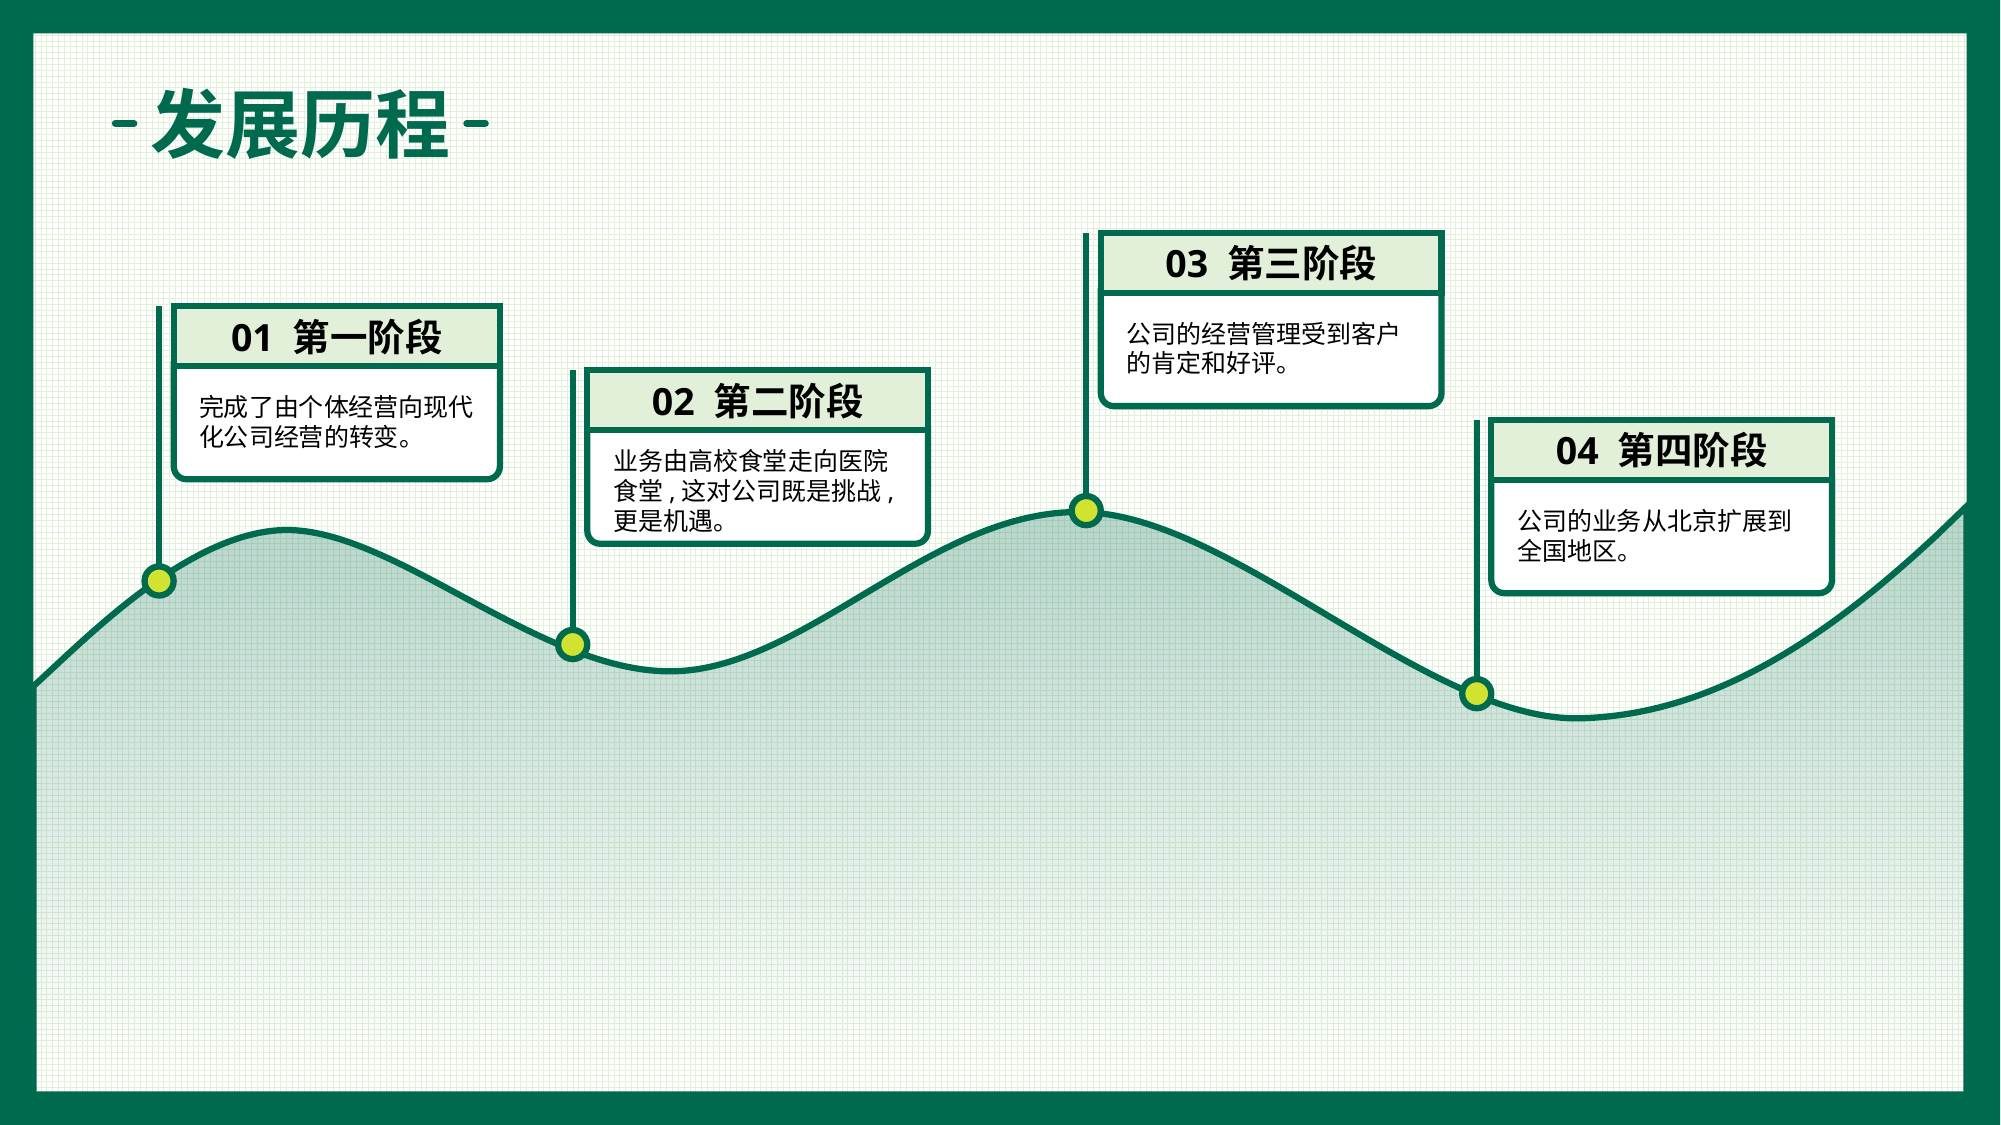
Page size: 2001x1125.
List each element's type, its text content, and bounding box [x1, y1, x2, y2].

text_box [586, 427, 930, 545]
text_box [1099, 289, 1443, 408]
text_box 公司的经营管理受到客户的肯定和好评。 [1111, 310, 1434, 386]
list 发展历程 [146, 77, 455, 169]
text_box [1461, 678, 1493, 710]
text_box [143, 565, 175, 597]
text_box 完成了由个体经营向现代化公司经营的转变。 [184, 383, 493, 459]
text_box [557, 629, 589, 661]
text_box 02 第二阶段 [586, 369, 929, 431]
text_box 03 第三阶段 [1100, 232, 1443, 294]
text_box [1070, 494, 1102, 527]
text_box 公司的业务从北京扩展到全国地区。 [1502, 497, 1825, 573]
text_box 04 第四阶段 [1490, 419, 1833, 481]
text_box 业务由高校食堂走向医院食堂,这对公司既是挑战,更是机遇。 [598, 437, 921, 543]
text_box 01 第一阶段 [173, 305, 501, 367]
text_box [172, 363, 501, 481]
text_box [32, 503, 1968, 1125]
text_box [1490, 477, 1834, 595]
